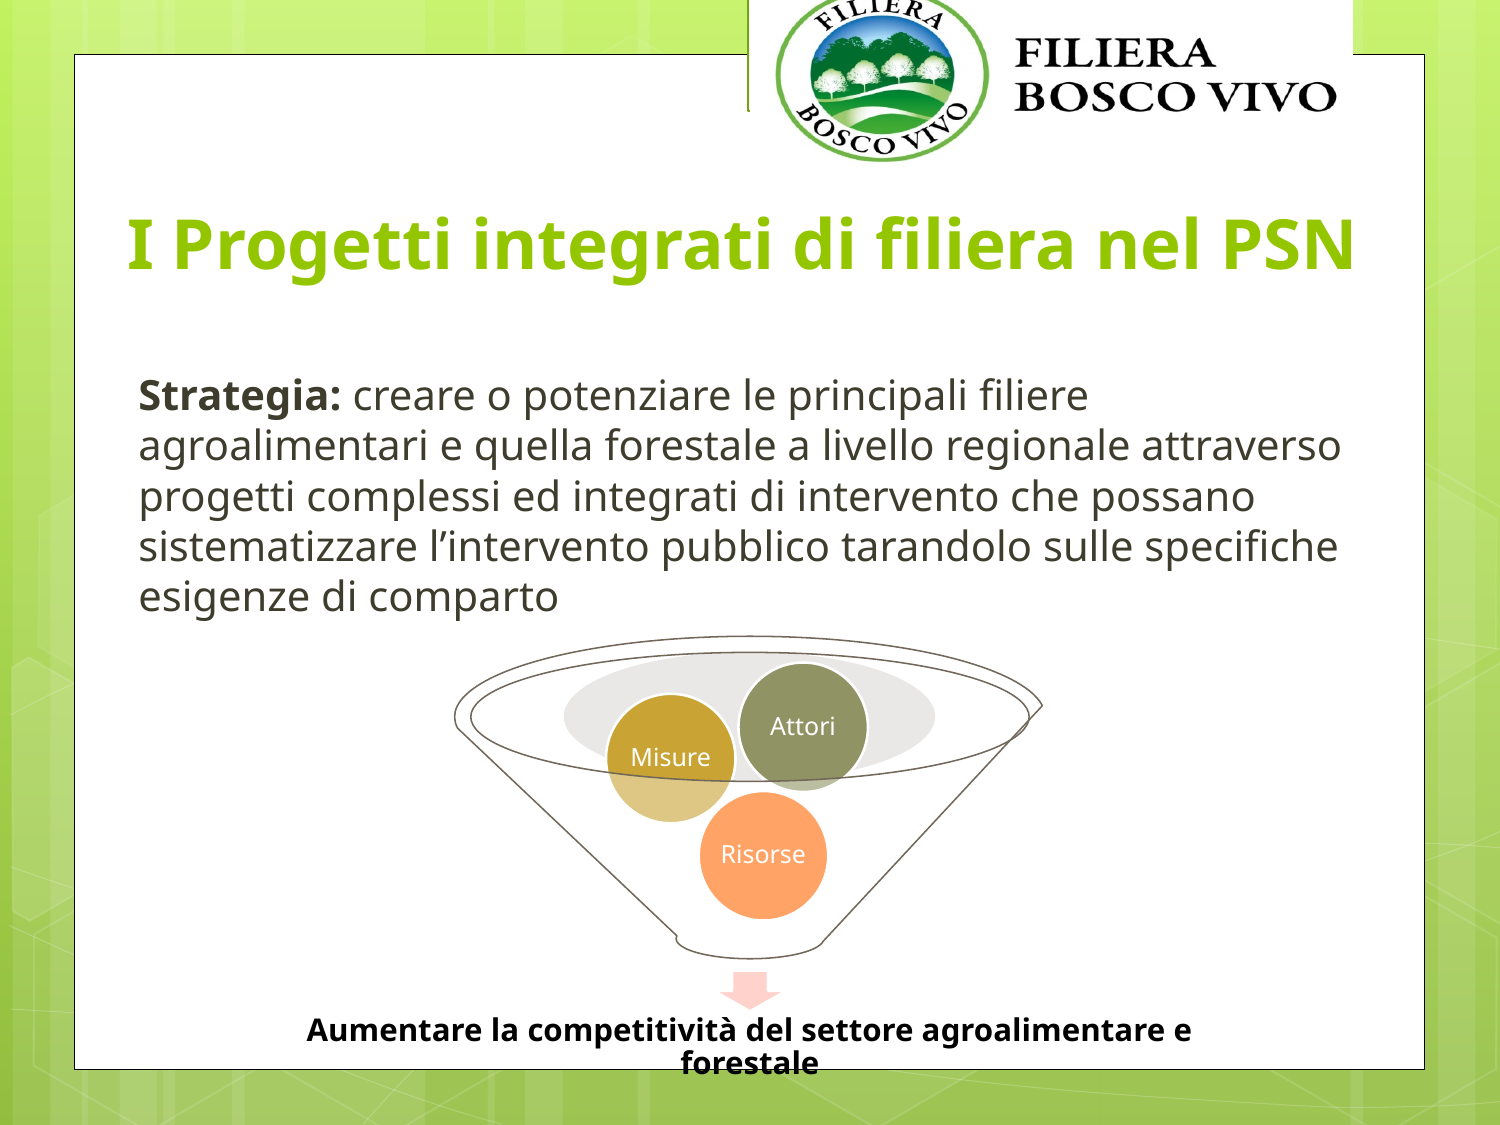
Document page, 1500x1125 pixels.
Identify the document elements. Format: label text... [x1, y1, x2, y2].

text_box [159, 633, 1341, 1095]
title I Progetti integrati di filiera nel PSN [112, 172, 1388, 291]
picture [749, 0, 1353, 173]
list Strategia: creare o potenziare le principali filiere agroalimentari e quella forestale a livello regionale attraverso progetti complessi ed integrati di intervento che possano sistematizzare l’intervento pubblico tarandolo sulle specifiche esigenze di comparto [112, 361, 1388, 673]
